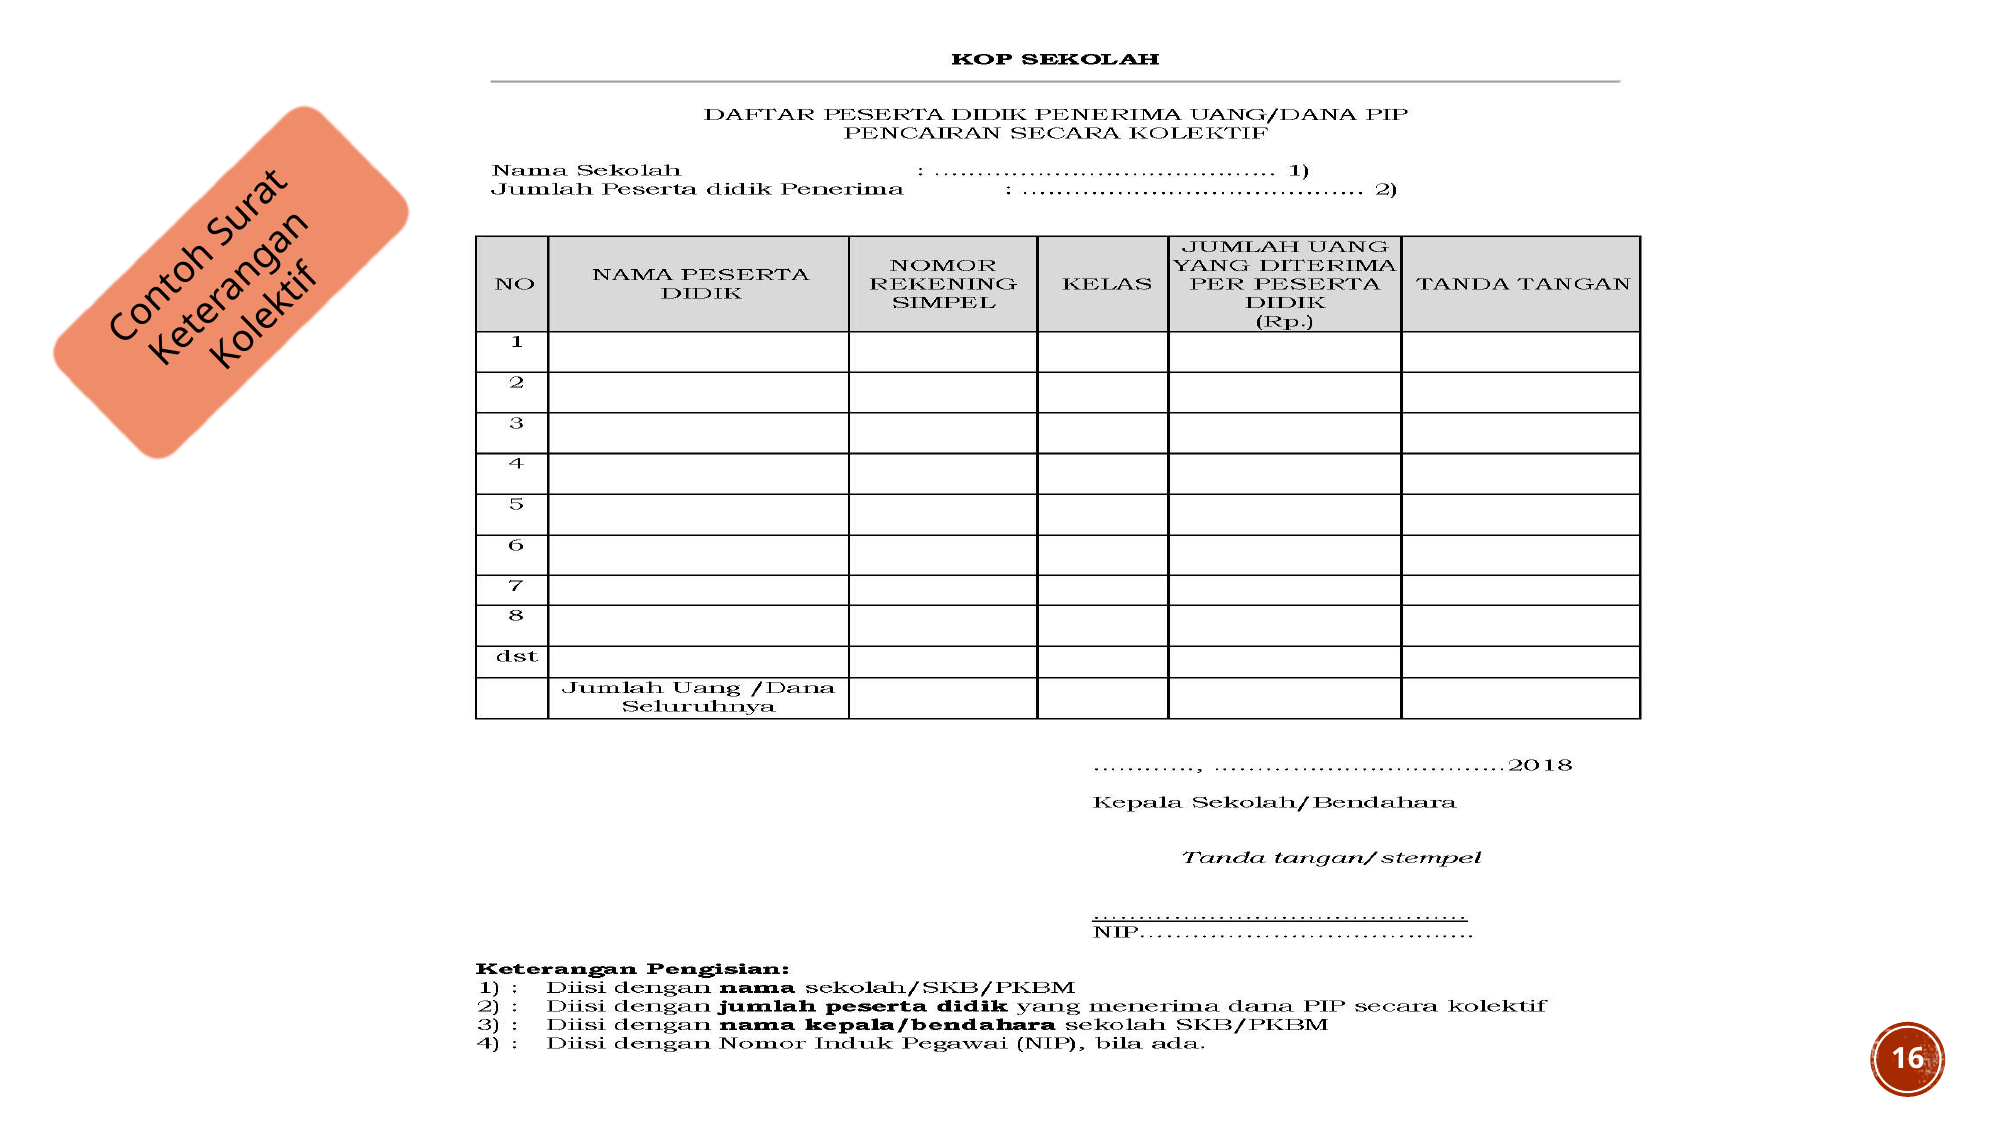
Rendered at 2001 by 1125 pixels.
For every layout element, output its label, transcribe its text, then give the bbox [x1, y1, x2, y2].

picture [449, 21, 1661, 1089]
text_box Contoh Surat Keterangan Kolektif [55, 108, 408, 458]
slide_number 16 [1855, 1028, 1961, 1089]
